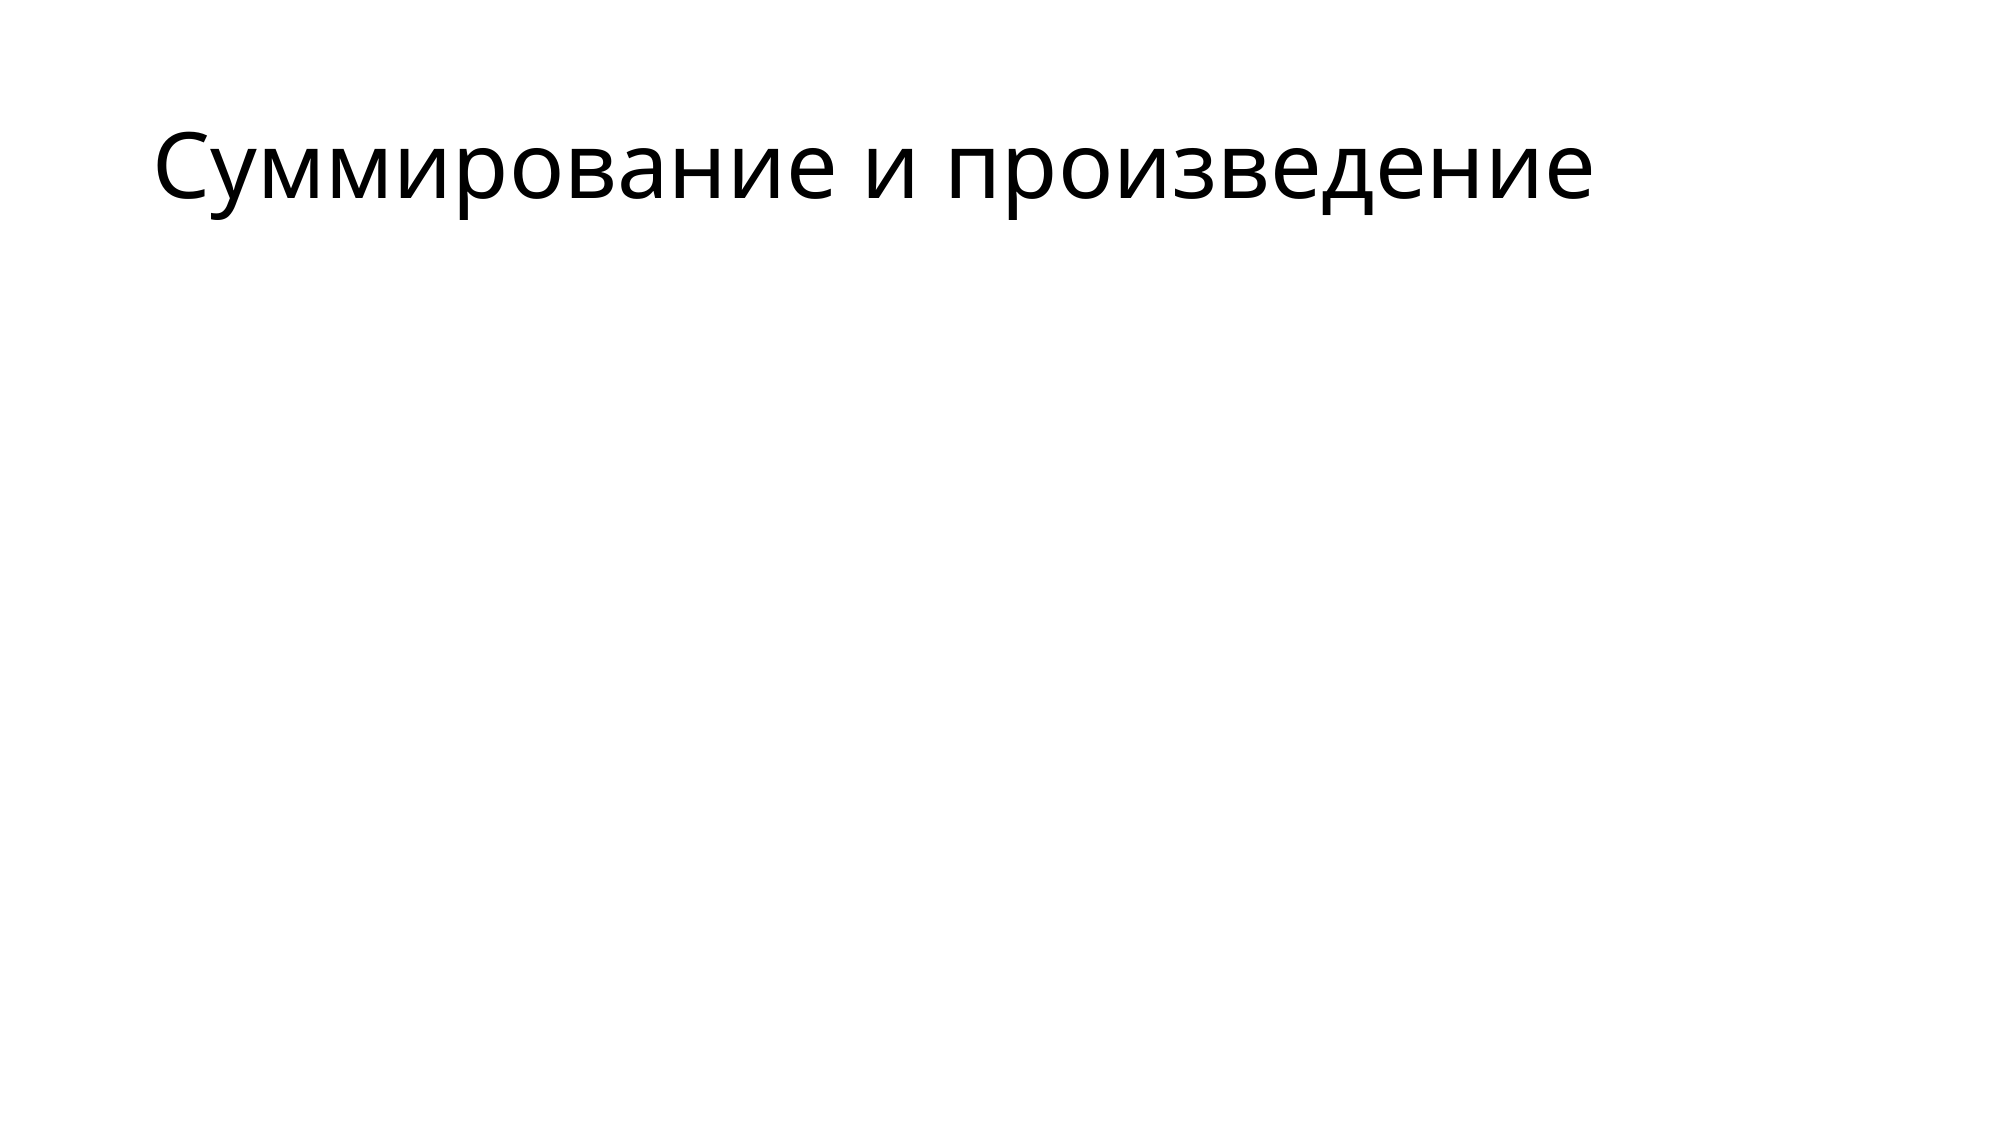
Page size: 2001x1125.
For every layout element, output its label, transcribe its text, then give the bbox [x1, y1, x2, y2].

title Суммирование и произведение [137, 59, 1863, 278]
